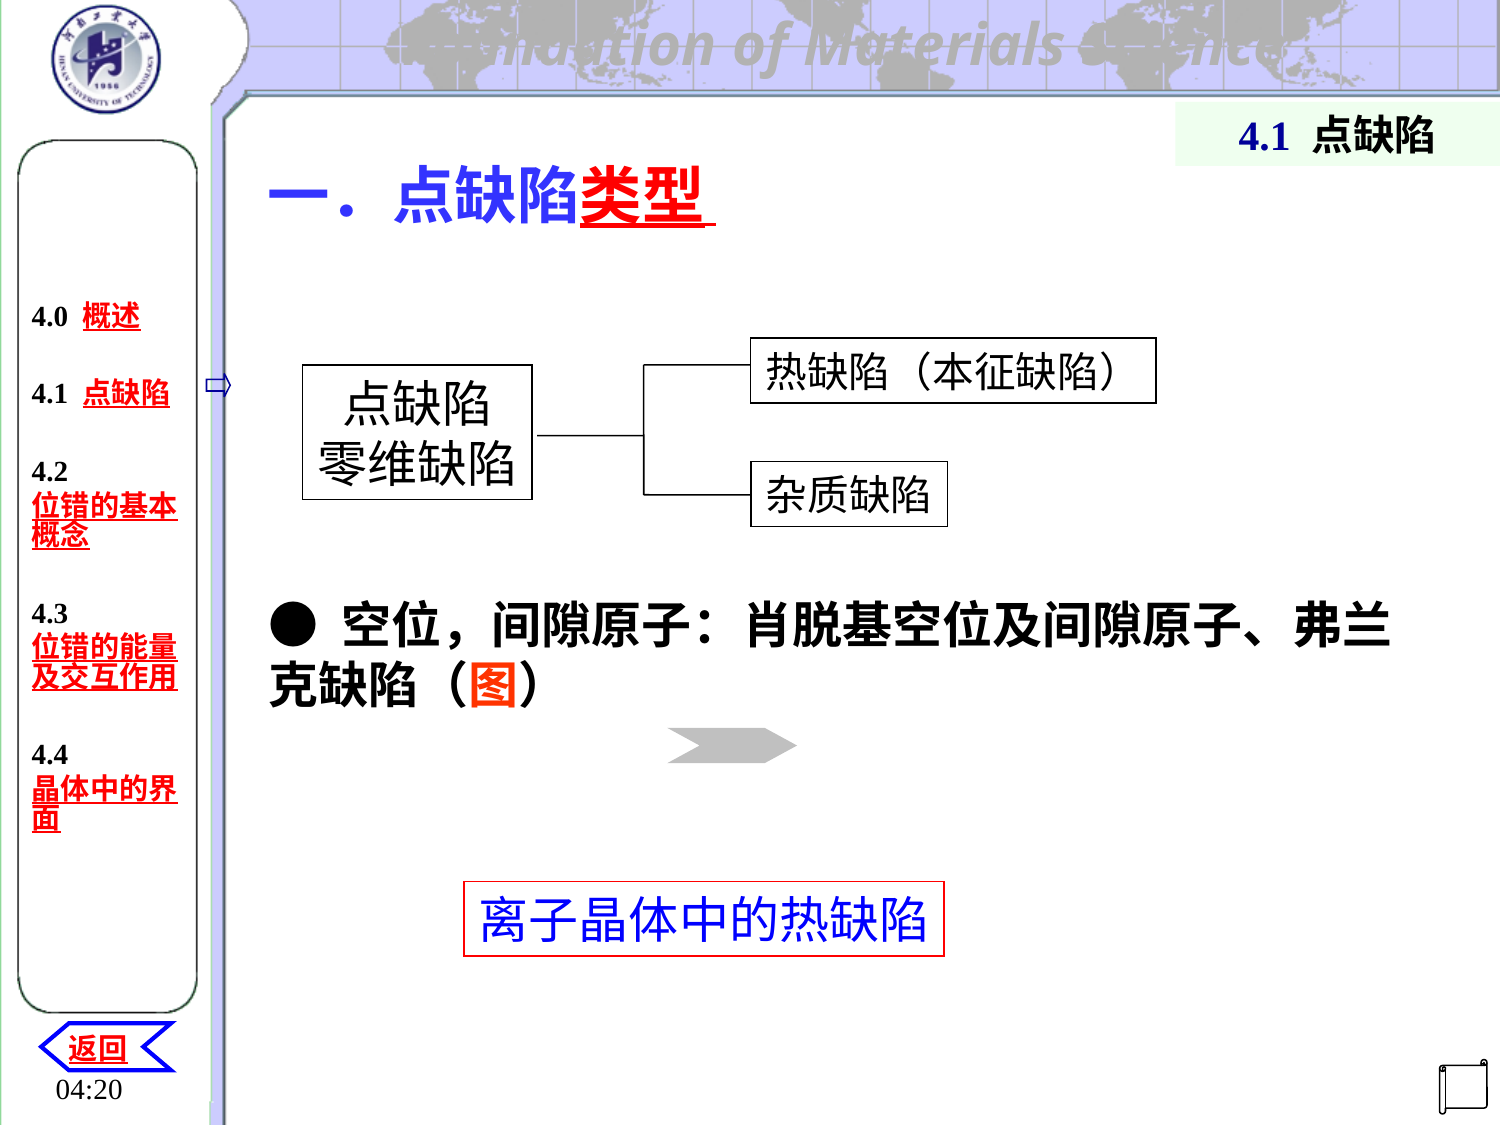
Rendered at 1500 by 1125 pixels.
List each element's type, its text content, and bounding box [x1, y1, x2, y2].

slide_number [40, 1062, 204, 1125]
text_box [40, 1022, 172, 1074]
text_box 离子晶体中的热缺陷 [464, 881, 944, 957]
text_box 4.0 概述 4.1 点缺陷 4.2 位错的基本概念 4.3 位错的能量及交互作用 4.4晶体中的界面 [16, 219, 195, 797]
text_box [667, 727, 798, 764]
picture [0, 0, 1500, 1125]
footer 机电工程学院 [1021, 1058, 1497, 1125]
text_box 一．点缺陷类型 [252, 148, 732, 255]
text_box 4.1 点缺陷 [1175, 101, 1500, 166]
text_box ● 空位，间隙原子：肖脱基空位及间隙原子、弗兰克缺陷（图） [253, 586, 1438, 721]
text_box [206, 373, 231, 397]
text_box [1439, 1059, 1488, 1114]
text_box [301, 337, 1157, 529]
